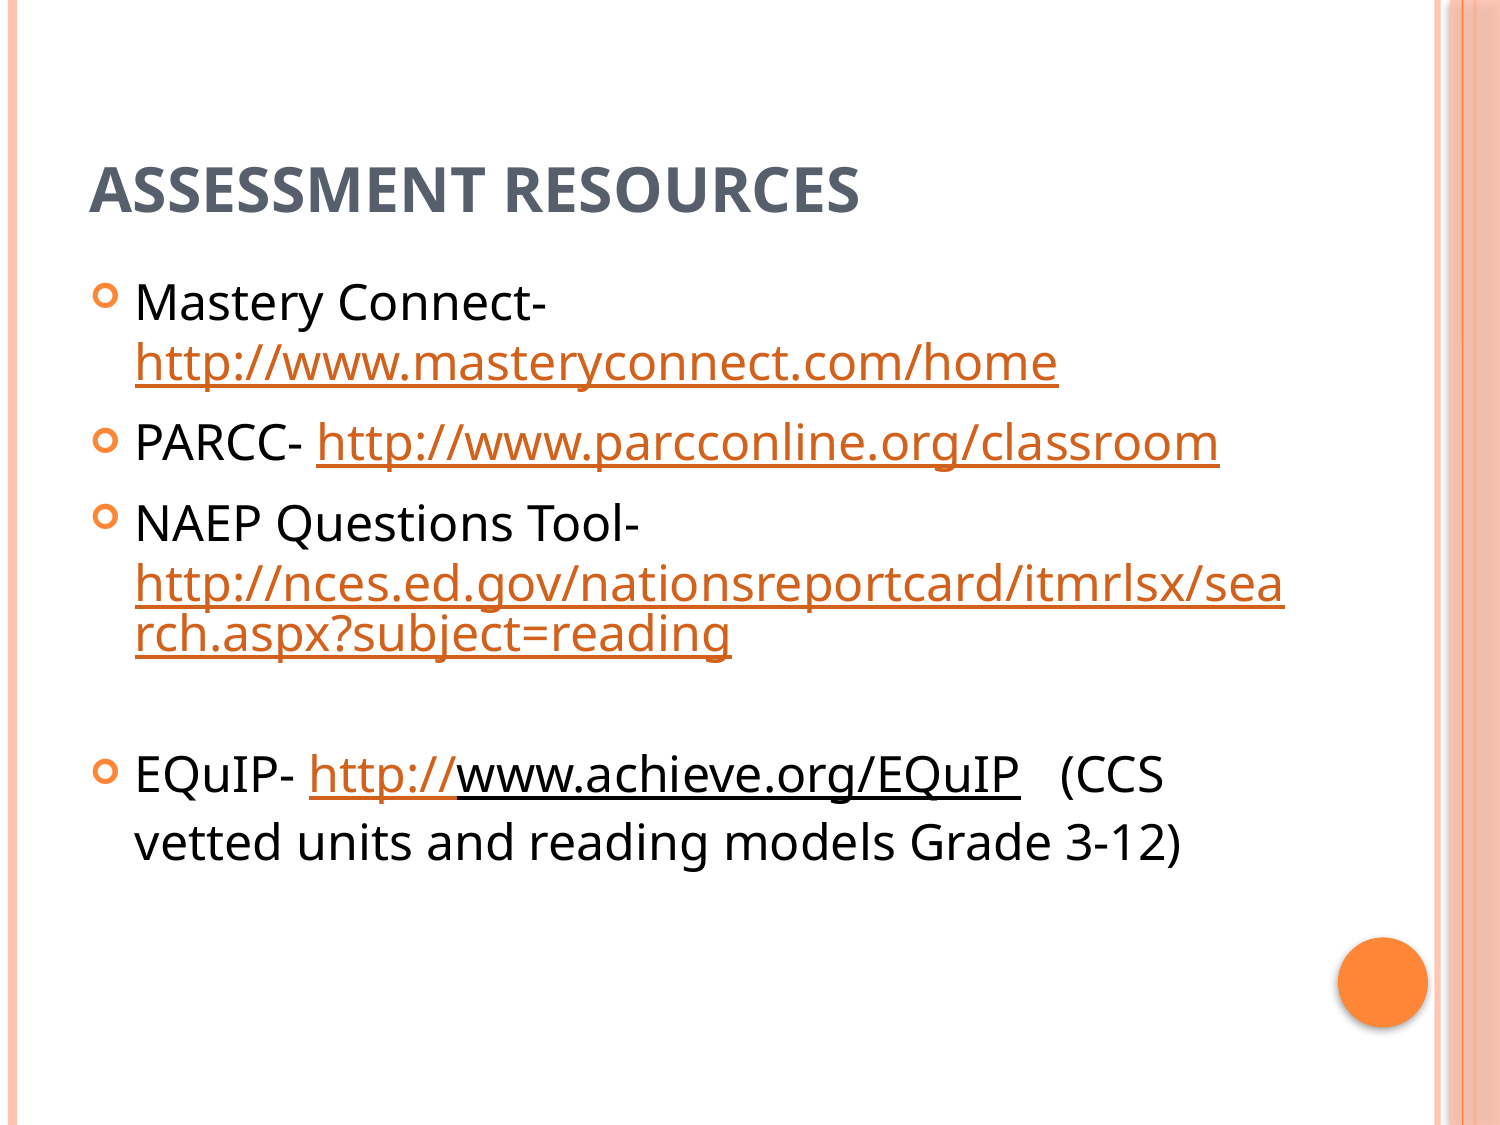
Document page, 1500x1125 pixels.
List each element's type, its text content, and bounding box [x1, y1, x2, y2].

title Assessment Resources [75, 45, 1300, 233]
list Mastery Connect- http://www.masteryconnect.com/home PARCC- http://www.parcconline.org/classroom NAEP Questions Tool- http://nces.ed.gov/nationsreportcard/itmrlsx/search.aspx?subject=reading EQuIP- http://www.achieve.org/EQuIP (CCS vetted units and reading models Grade 3-12) [75, 262, 1300, 1062]
